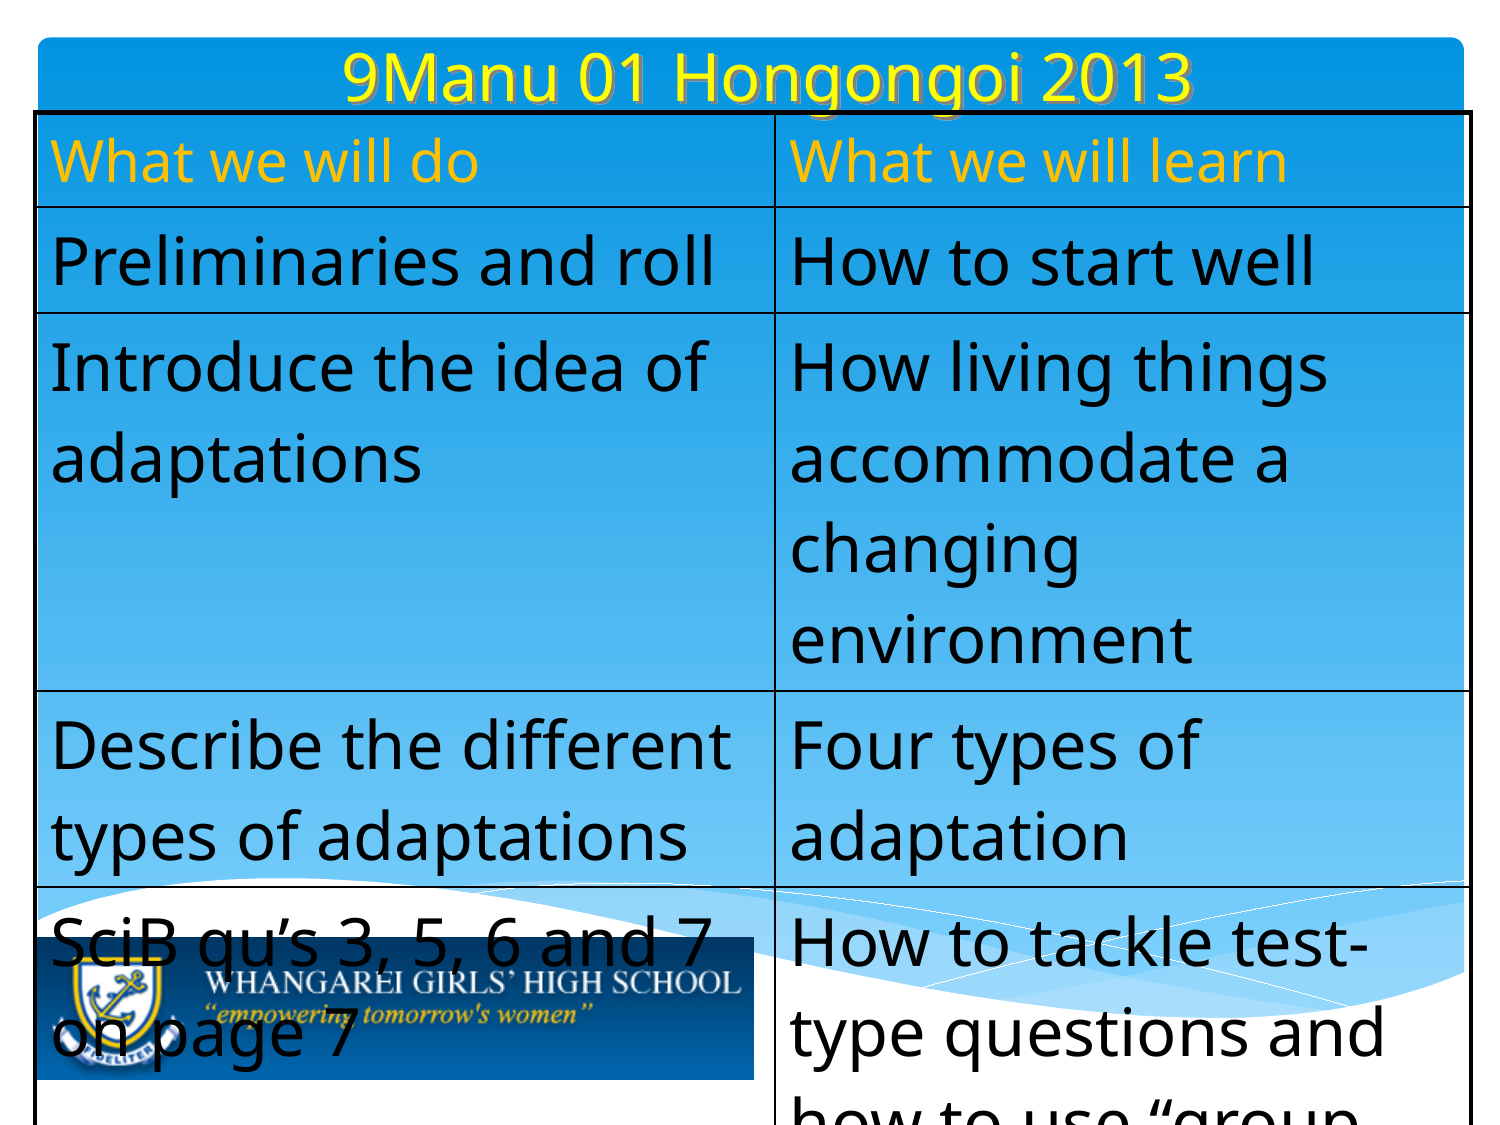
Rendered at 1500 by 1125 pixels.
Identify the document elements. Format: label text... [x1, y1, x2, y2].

table_cell Introduce the idea of adaptations [37, 314, 774, 690]
table_cell Preliminaries and roll [37, 208, 774, 312]
table_cell Four types of adaptation [776, 692, 1469, 886]
table_cell Describe the different types of adaptations [37, 692, 774, 886]
table_header What we will do [37, 115, 774, 206]
table_cell SciB qu’s 3, 5, 6 and 7 on page 7 [37, 888, 774, 1125]
table_header What we will learn [776, 115, 1469, 206]
table_cell How to start well [776, 208, 1469, 312]
table_cell How to tackle test-type questions and how to use “group minds” to do it. [776, 888, 1469, 1125]
text_box 9Manu 01 Hongongoi 2013 [162, 24, 1375, 110]
table_cell How living things accommodate a changing environment [776, 314, 1469, 690]
picture [37, 937, 754, 1080]
